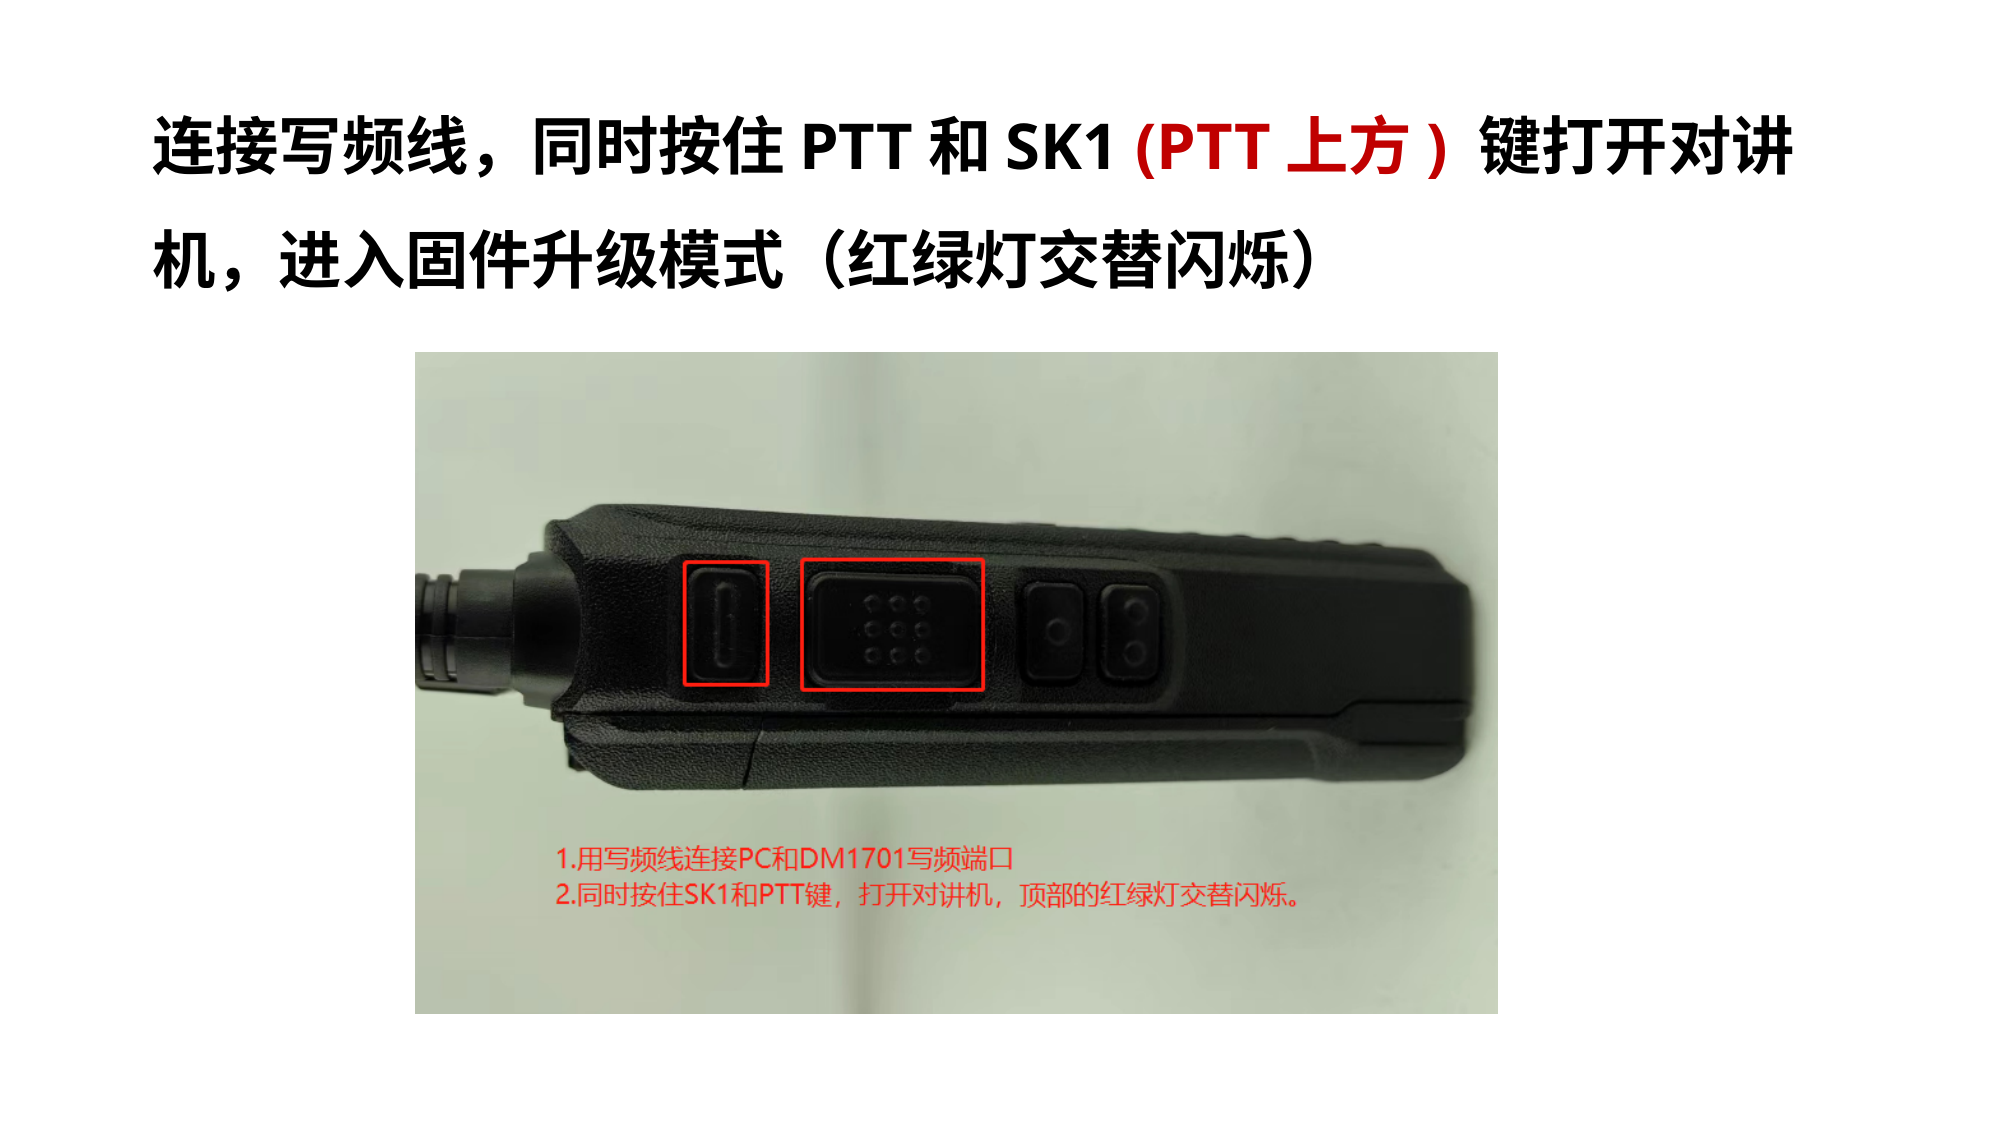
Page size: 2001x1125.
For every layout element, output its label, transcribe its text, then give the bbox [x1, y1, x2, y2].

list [414, 352, 1498, 1014]
title 连接写频线，同时按住PTT和SK1 (PTT上方) 键打开对讲机，进入固件升级模式（红绿灯交替闪烁） [137, 59, 1863, 305]
